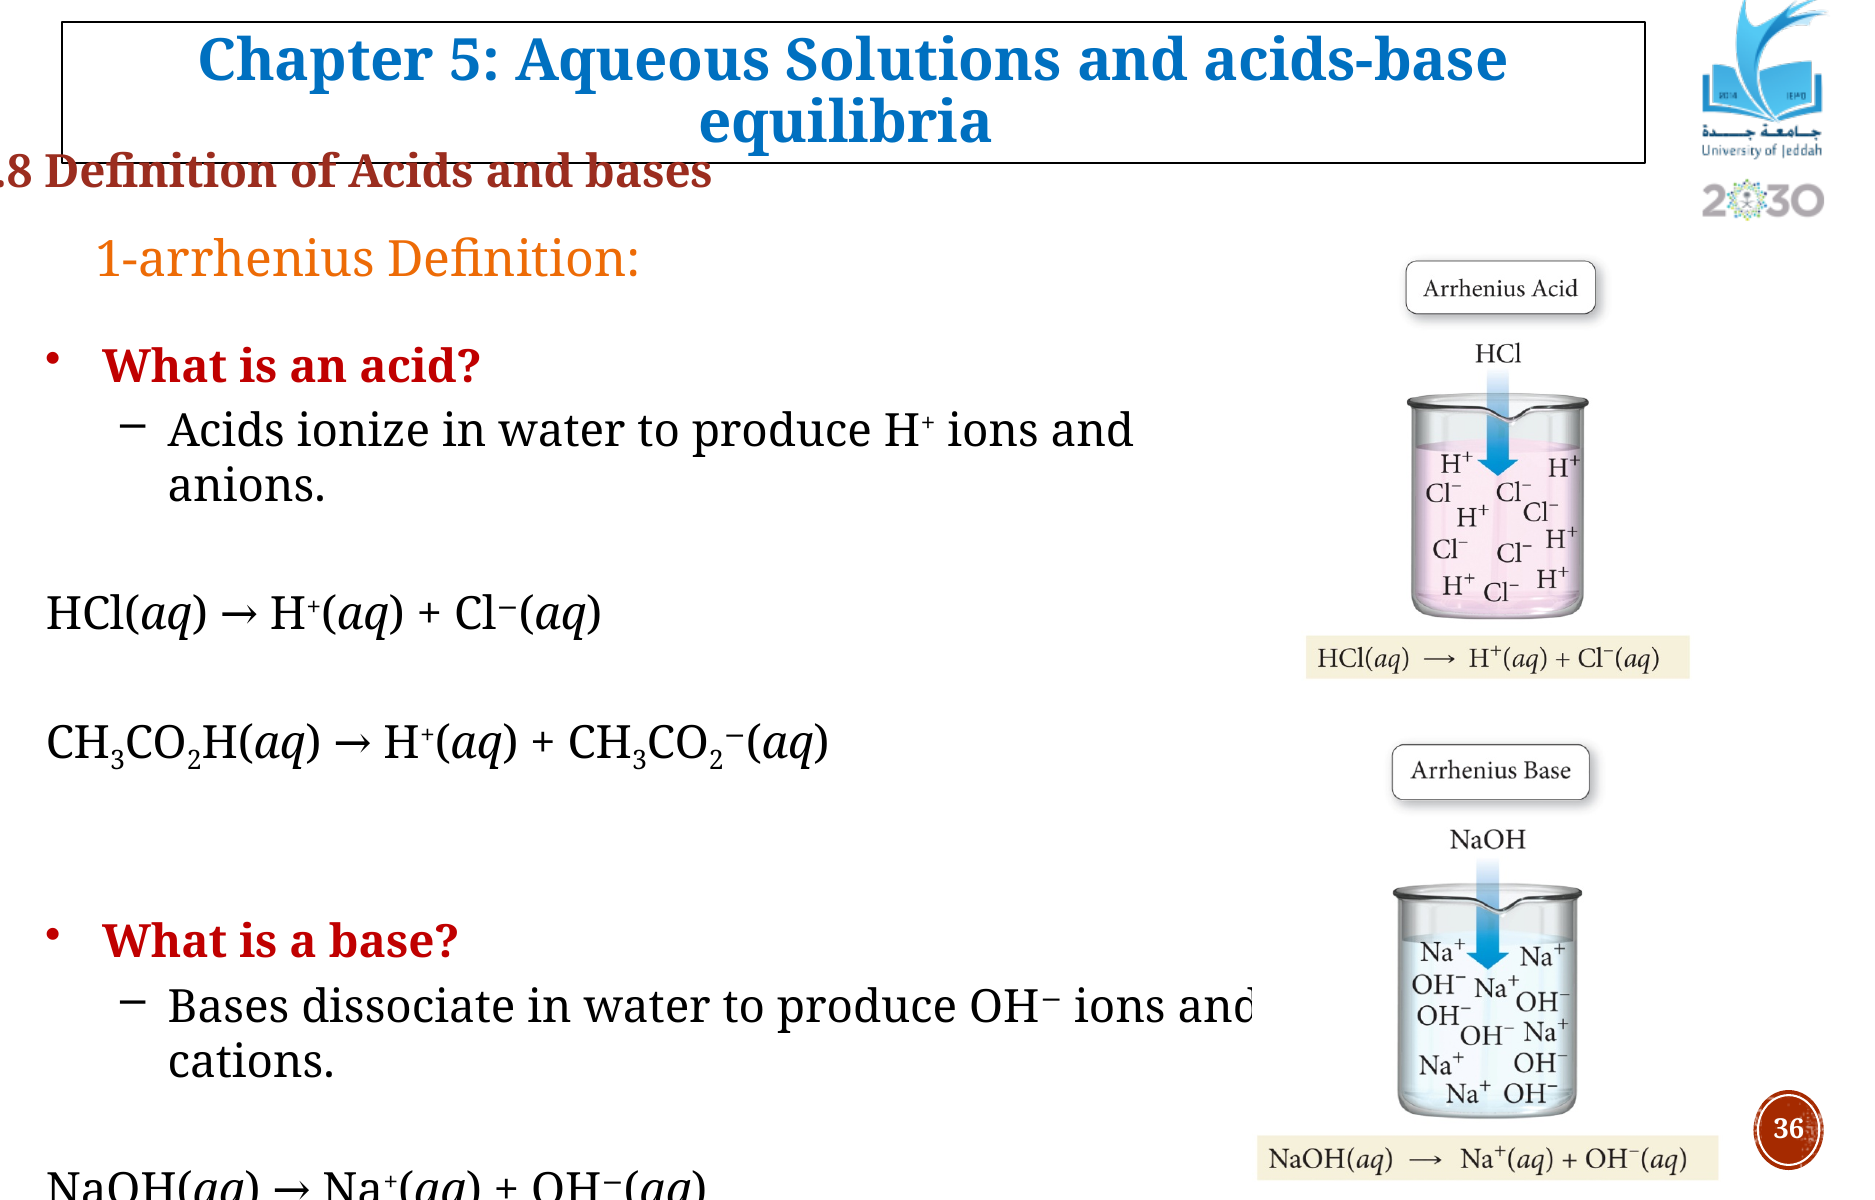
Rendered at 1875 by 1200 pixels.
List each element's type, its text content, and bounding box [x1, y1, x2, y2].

text_box Chapter 5: Aqueous Solutions and acids-base equilibria [61, 21, 1646, 164]
text_box 5.8 Definition of Acids and bases [0, 134, 729, 205]
picture [1301, 245, 1694, 681]
text_box What is an acid? Acids ionize in water to produce H+ ions and anions. HCl(aq) → H+(aq) + Cl−(aq) CH3CO2H(aq) → H+(aq) + CH3CO2−(aq) What is a base? Bases dissociate in water to produce OH− ions and cations. NaOH(aq) → Na+(aq) + OH−(aq) [29, 328, 1301, 1200]
picture [1252, 728, 1723, 1182]
picture [1681, 0, 1846, 227]
title 1-arrhenius Definition: [14, 225, 1615, 441]
slide_number 36 [1739, 1097, 1838, 1162]
